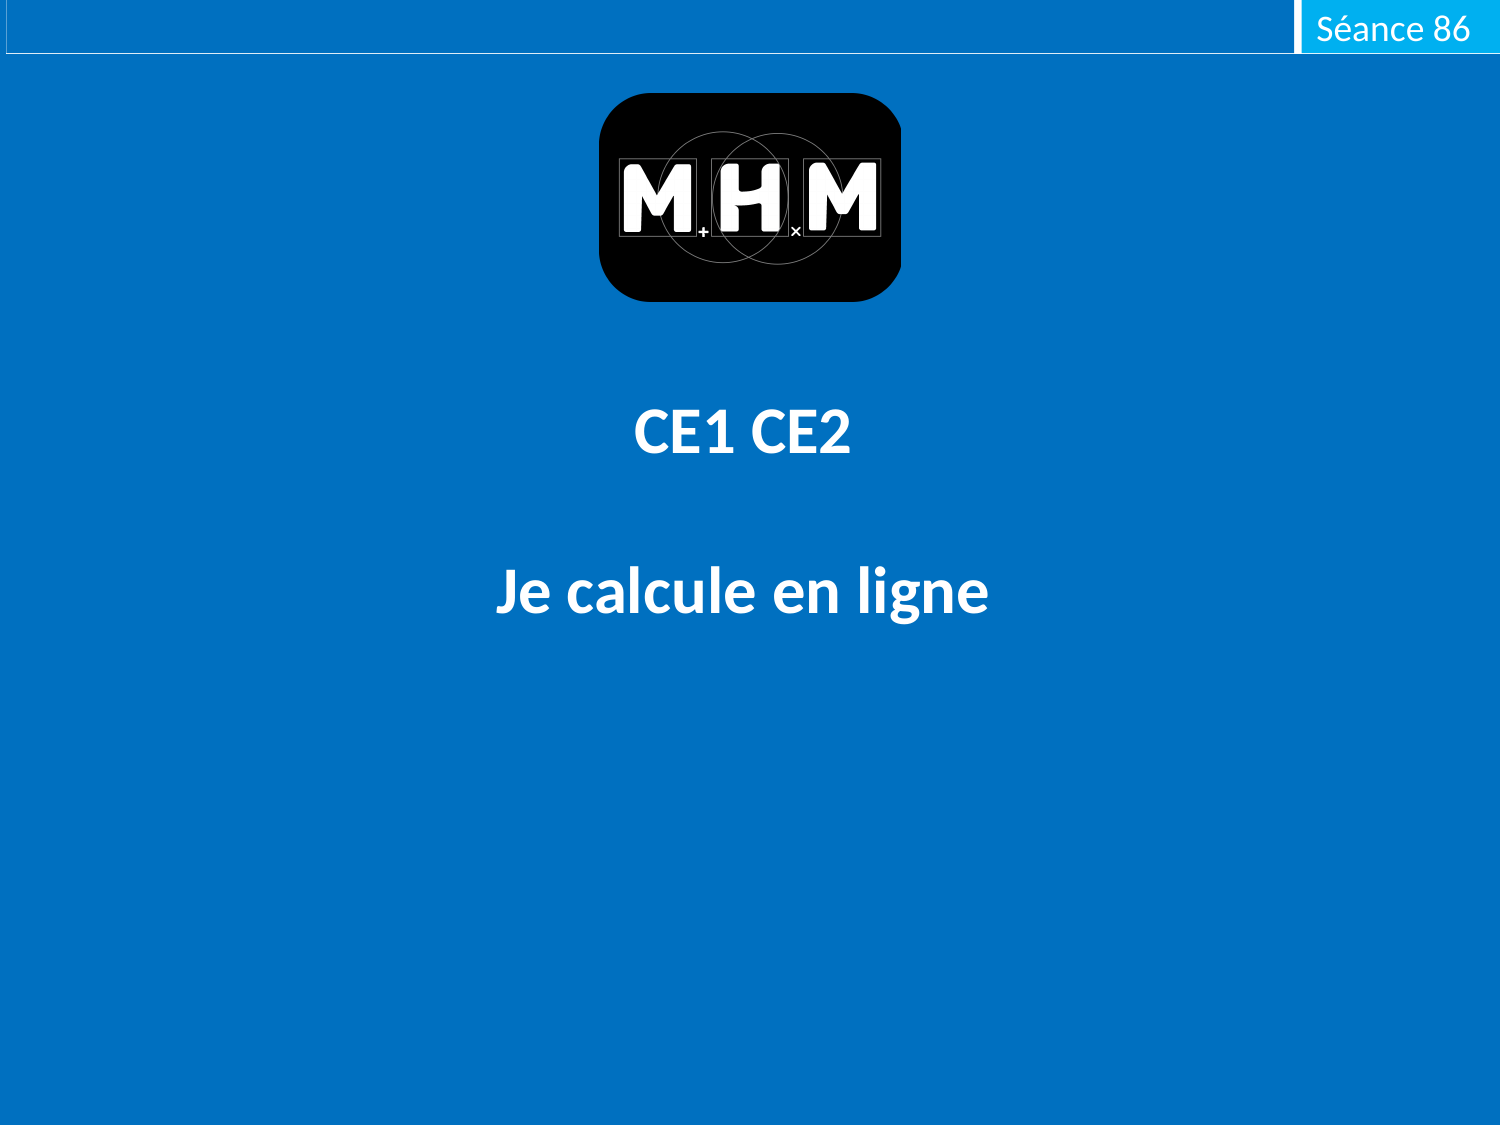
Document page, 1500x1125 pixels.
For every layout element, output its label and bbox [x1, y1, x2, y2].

text_box [0, 54, 1500, 1125]
